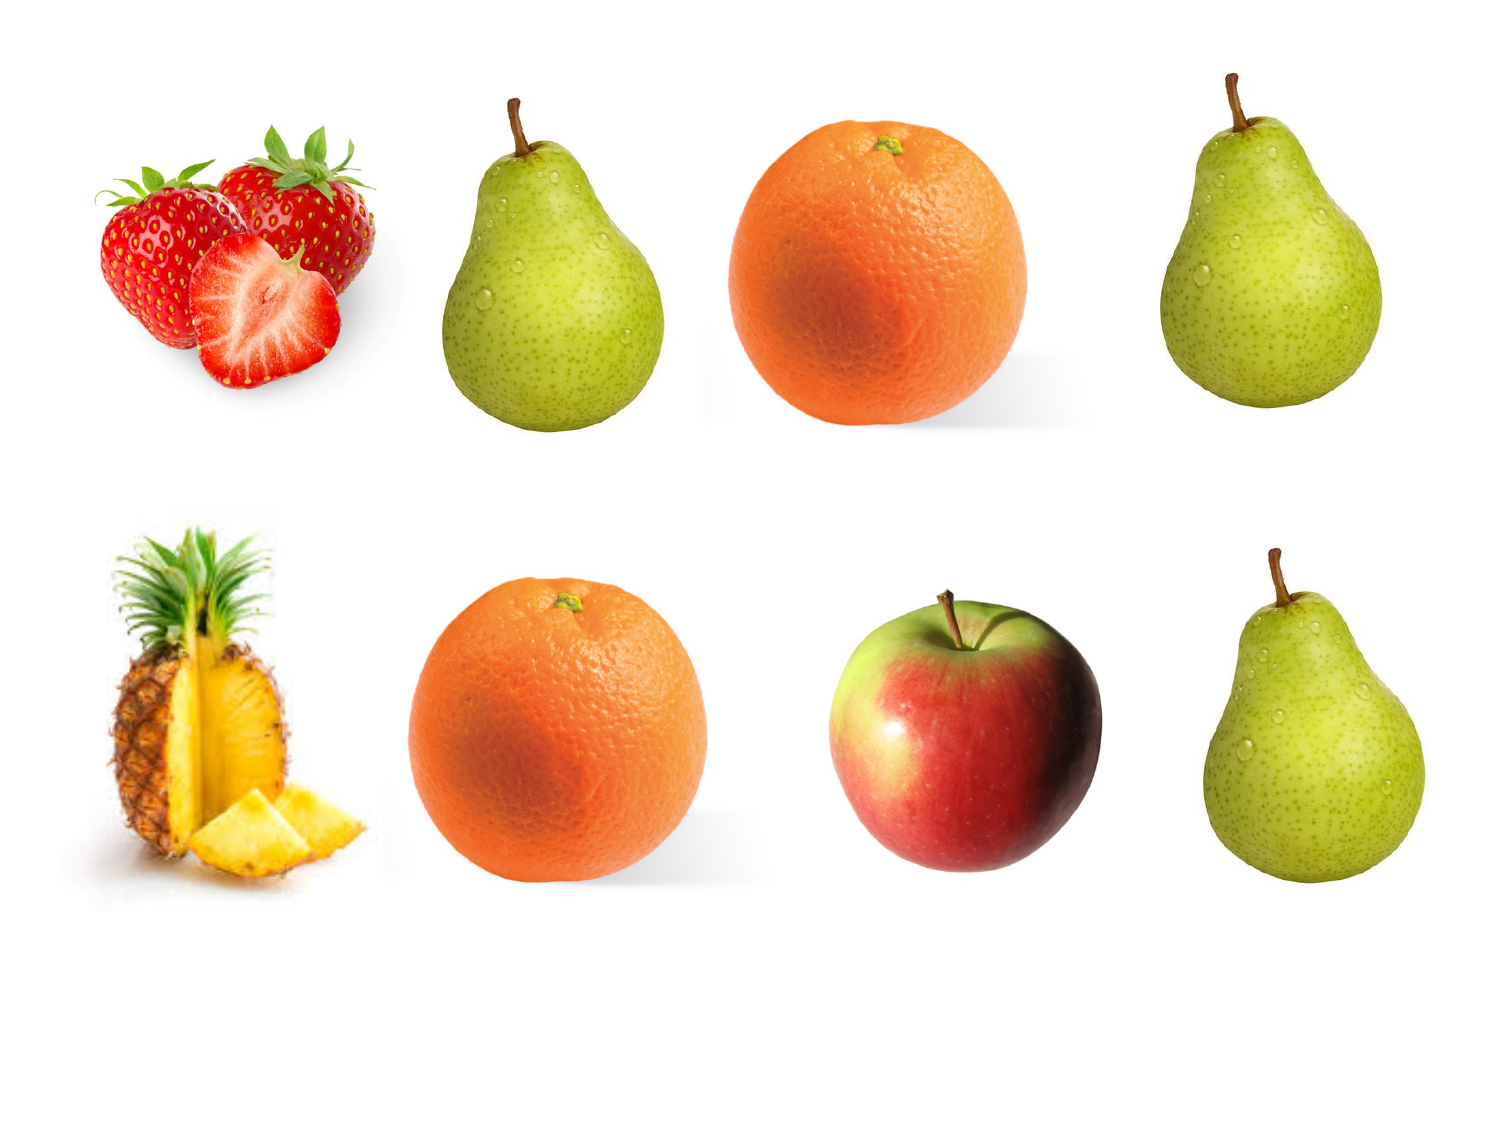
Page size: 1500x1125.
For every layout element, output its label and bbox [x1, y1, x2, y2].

picture [0, 503, 1142, 941]
picture [0, 82, 683, 452]
picture [1180, 533, 1445, 903]
picture [703, 117, 1117, 447]
picture [1136, 58, 1401, 428]
